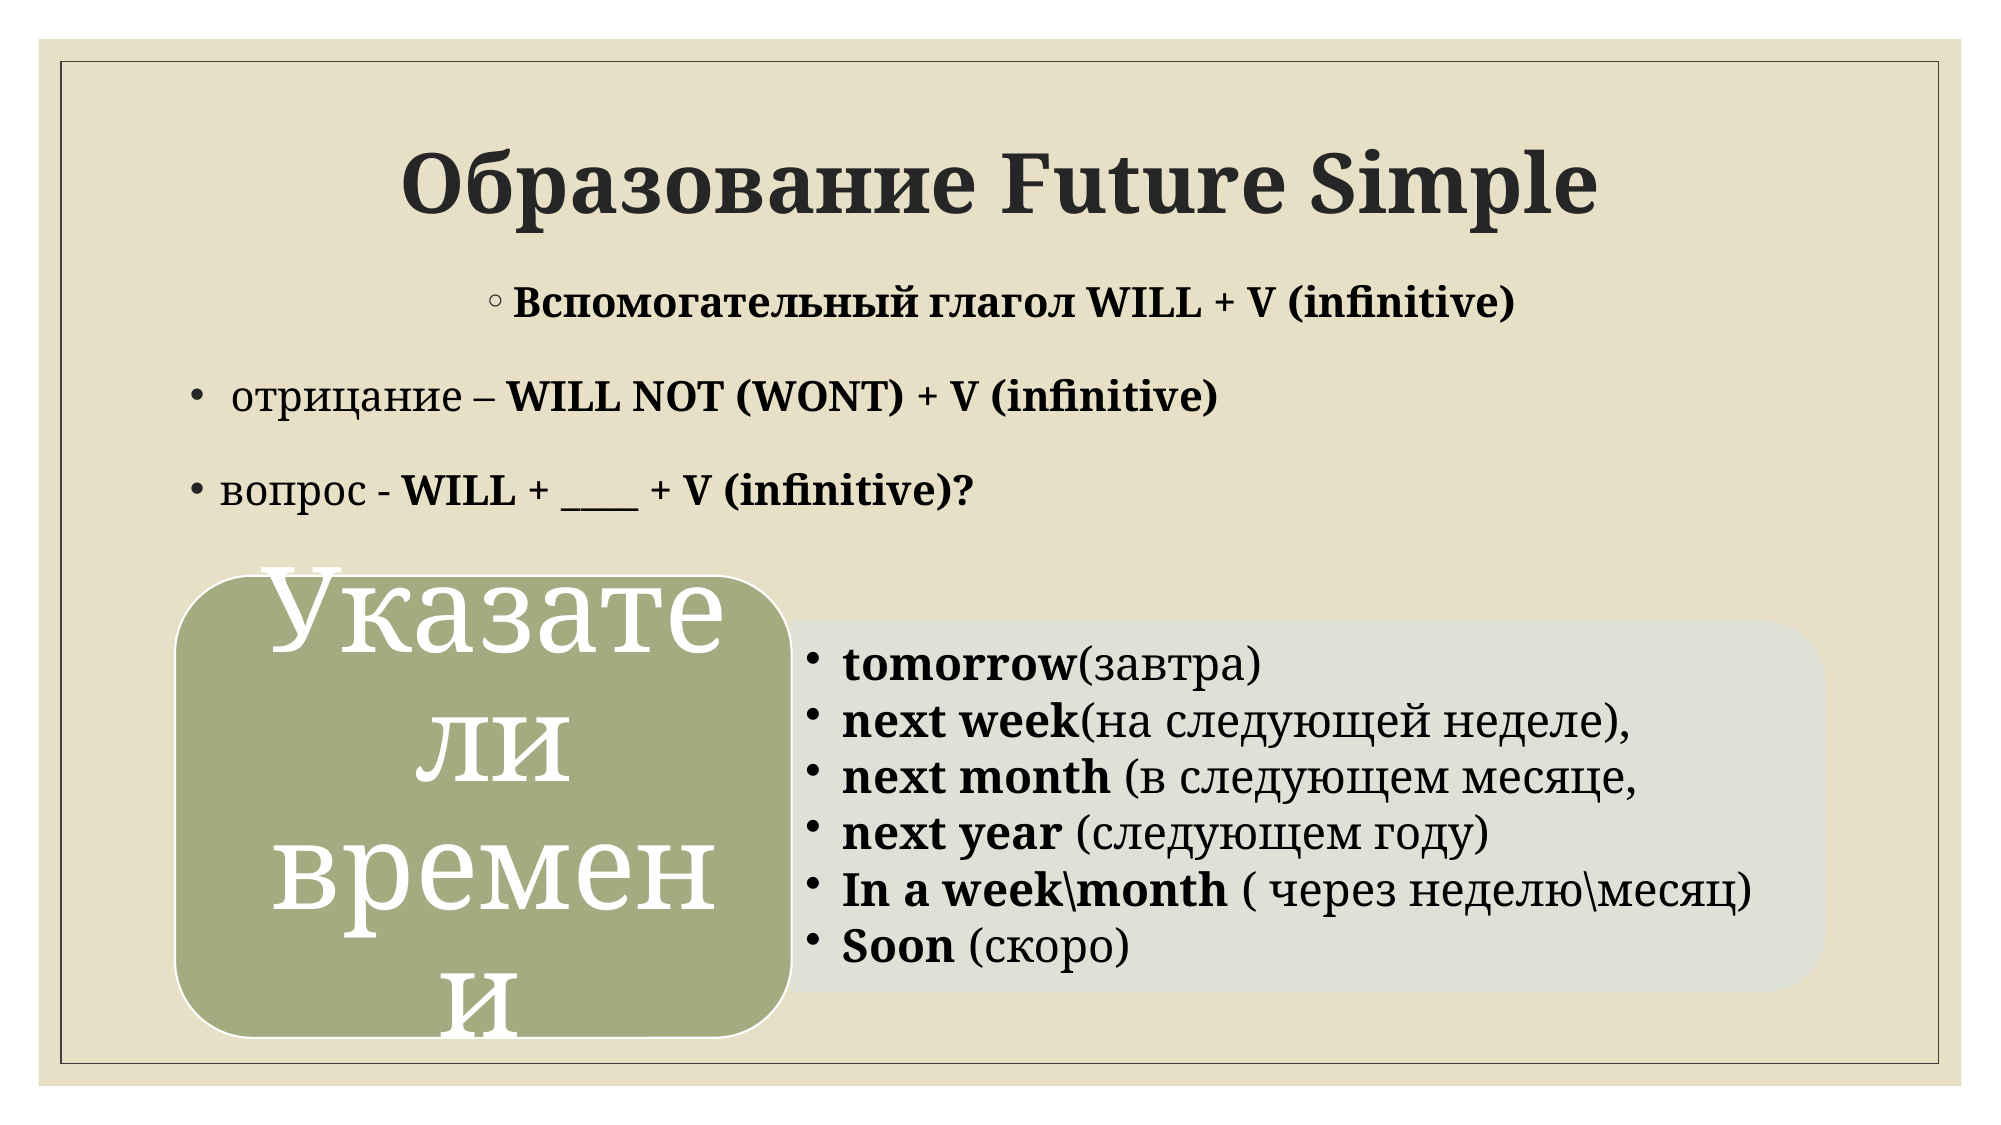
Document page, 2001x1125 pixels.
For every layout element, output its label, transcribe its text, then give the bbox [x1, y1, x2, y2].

title Образование Future Simple [174, 105, 1825, 268]
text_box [174, 575, 1825, 1038]
list Вспомогательный глагол WILL + V (infinitive) отрицание – WILL NOT (WONT) + V (infinitive) вопрос - WILL + ____ + V (infinitive)? [174, 268, 1825, 563]
